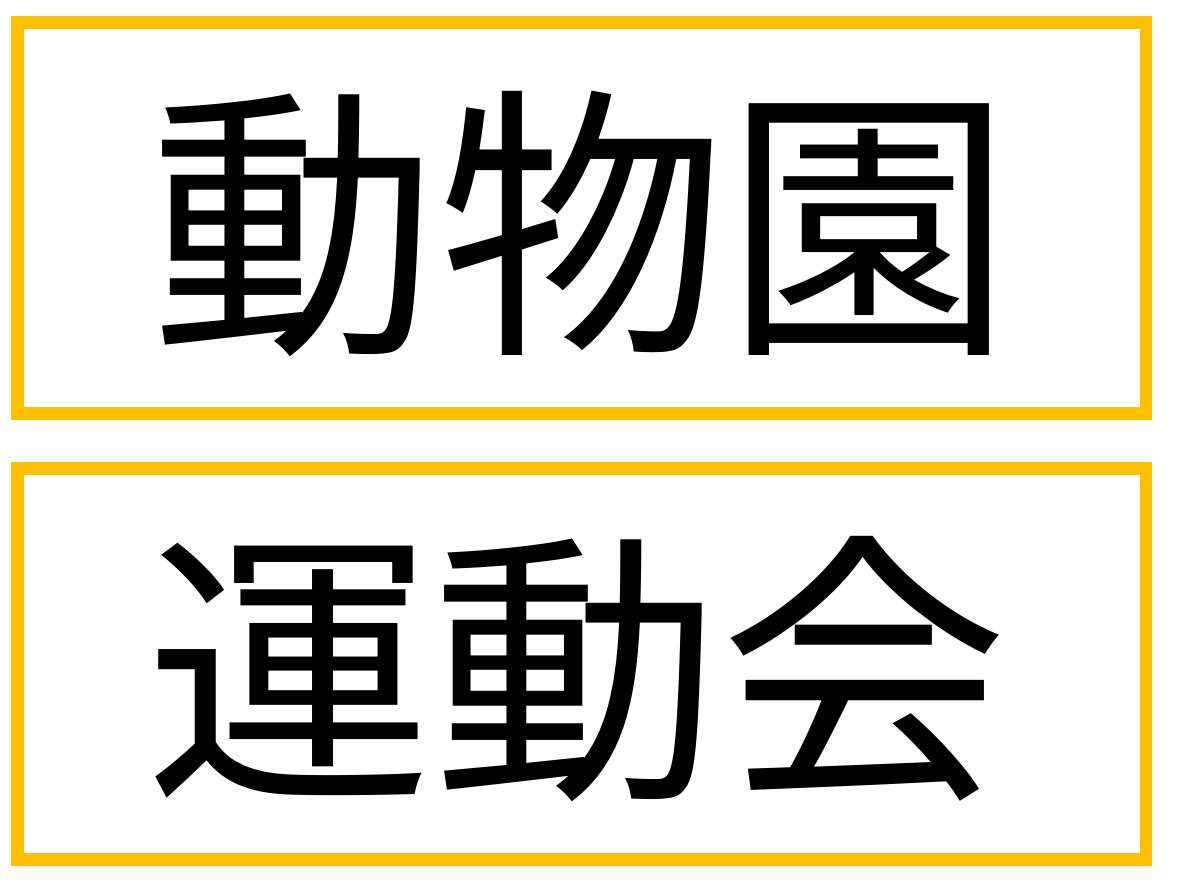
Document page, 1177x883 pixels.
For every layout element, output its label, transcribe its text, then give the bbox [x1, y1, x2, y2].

text_box 動物園 [35, 37, 1129, 398]
text_box 運動会 [29, 482, 1124, 842]
text_box [16, 467, 1147, 861]
text_box [16, 21, 1147, 415]
